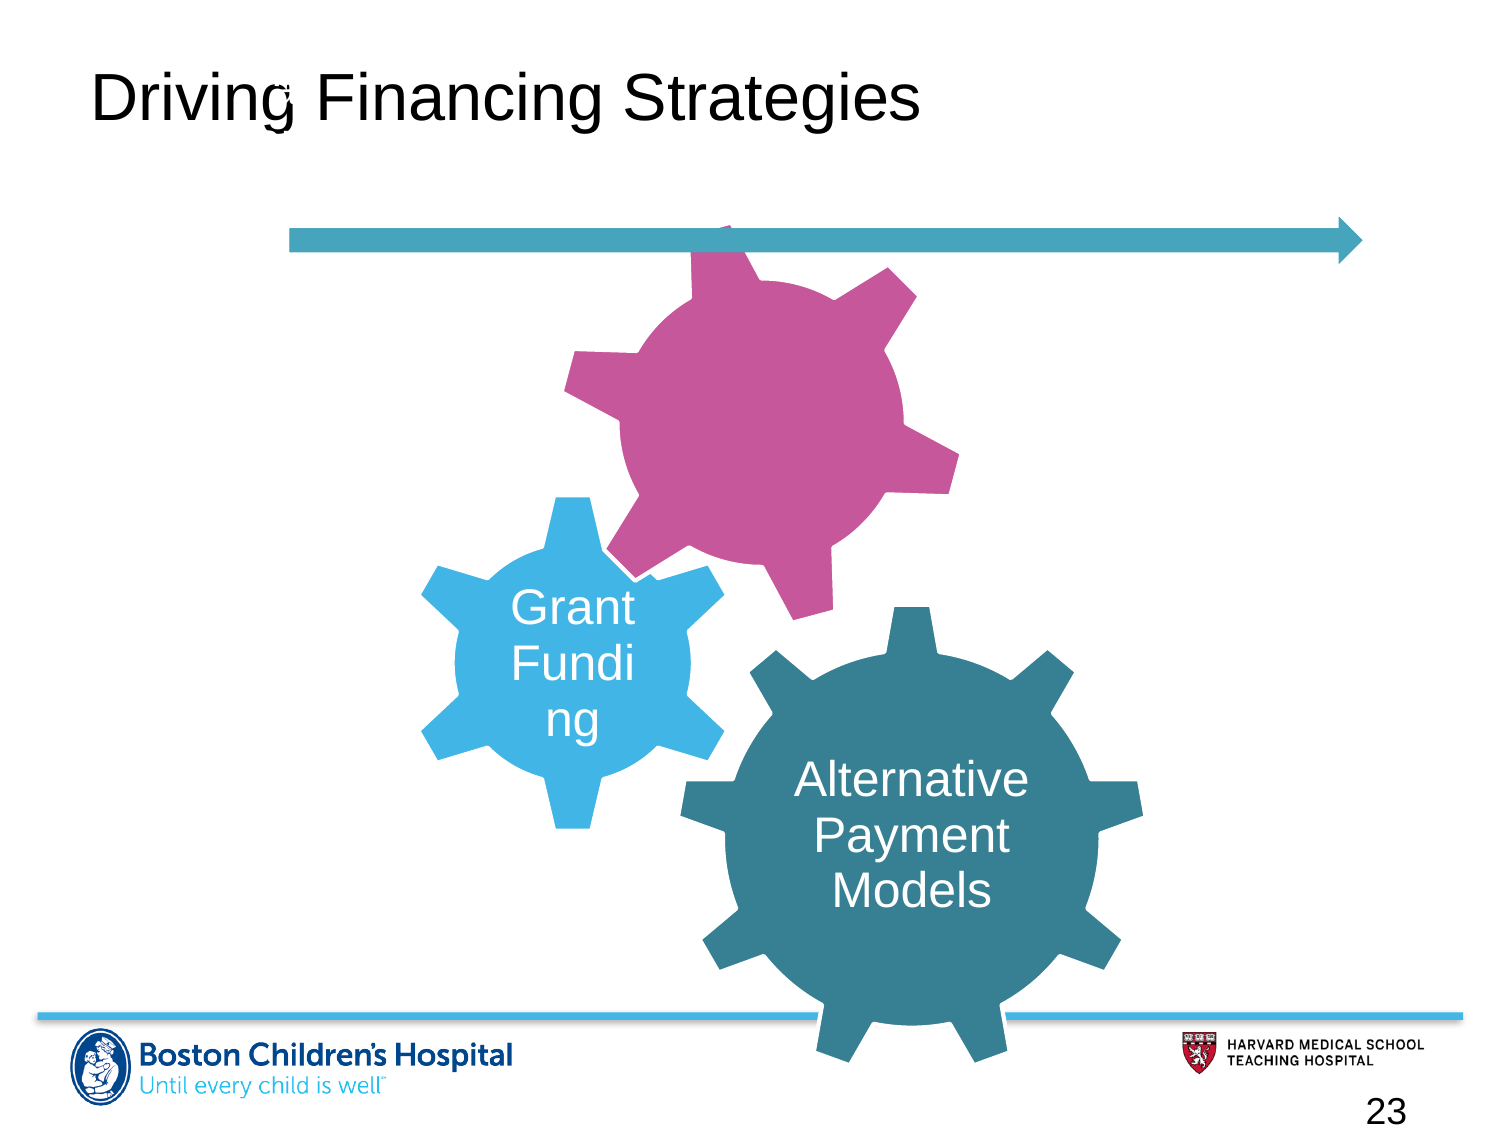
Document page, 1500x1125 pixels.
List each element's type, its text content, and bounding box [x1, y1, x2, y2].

picture [1363, 1030, 1425, 1075]
slide_number 23 [1350, 1079, 1425, 1103]
picture [60, 1023, 519, 1111]
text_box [74, 216, 1363, 1076]
title Driving Financing Strategies [75, 0, 1425, 188]
